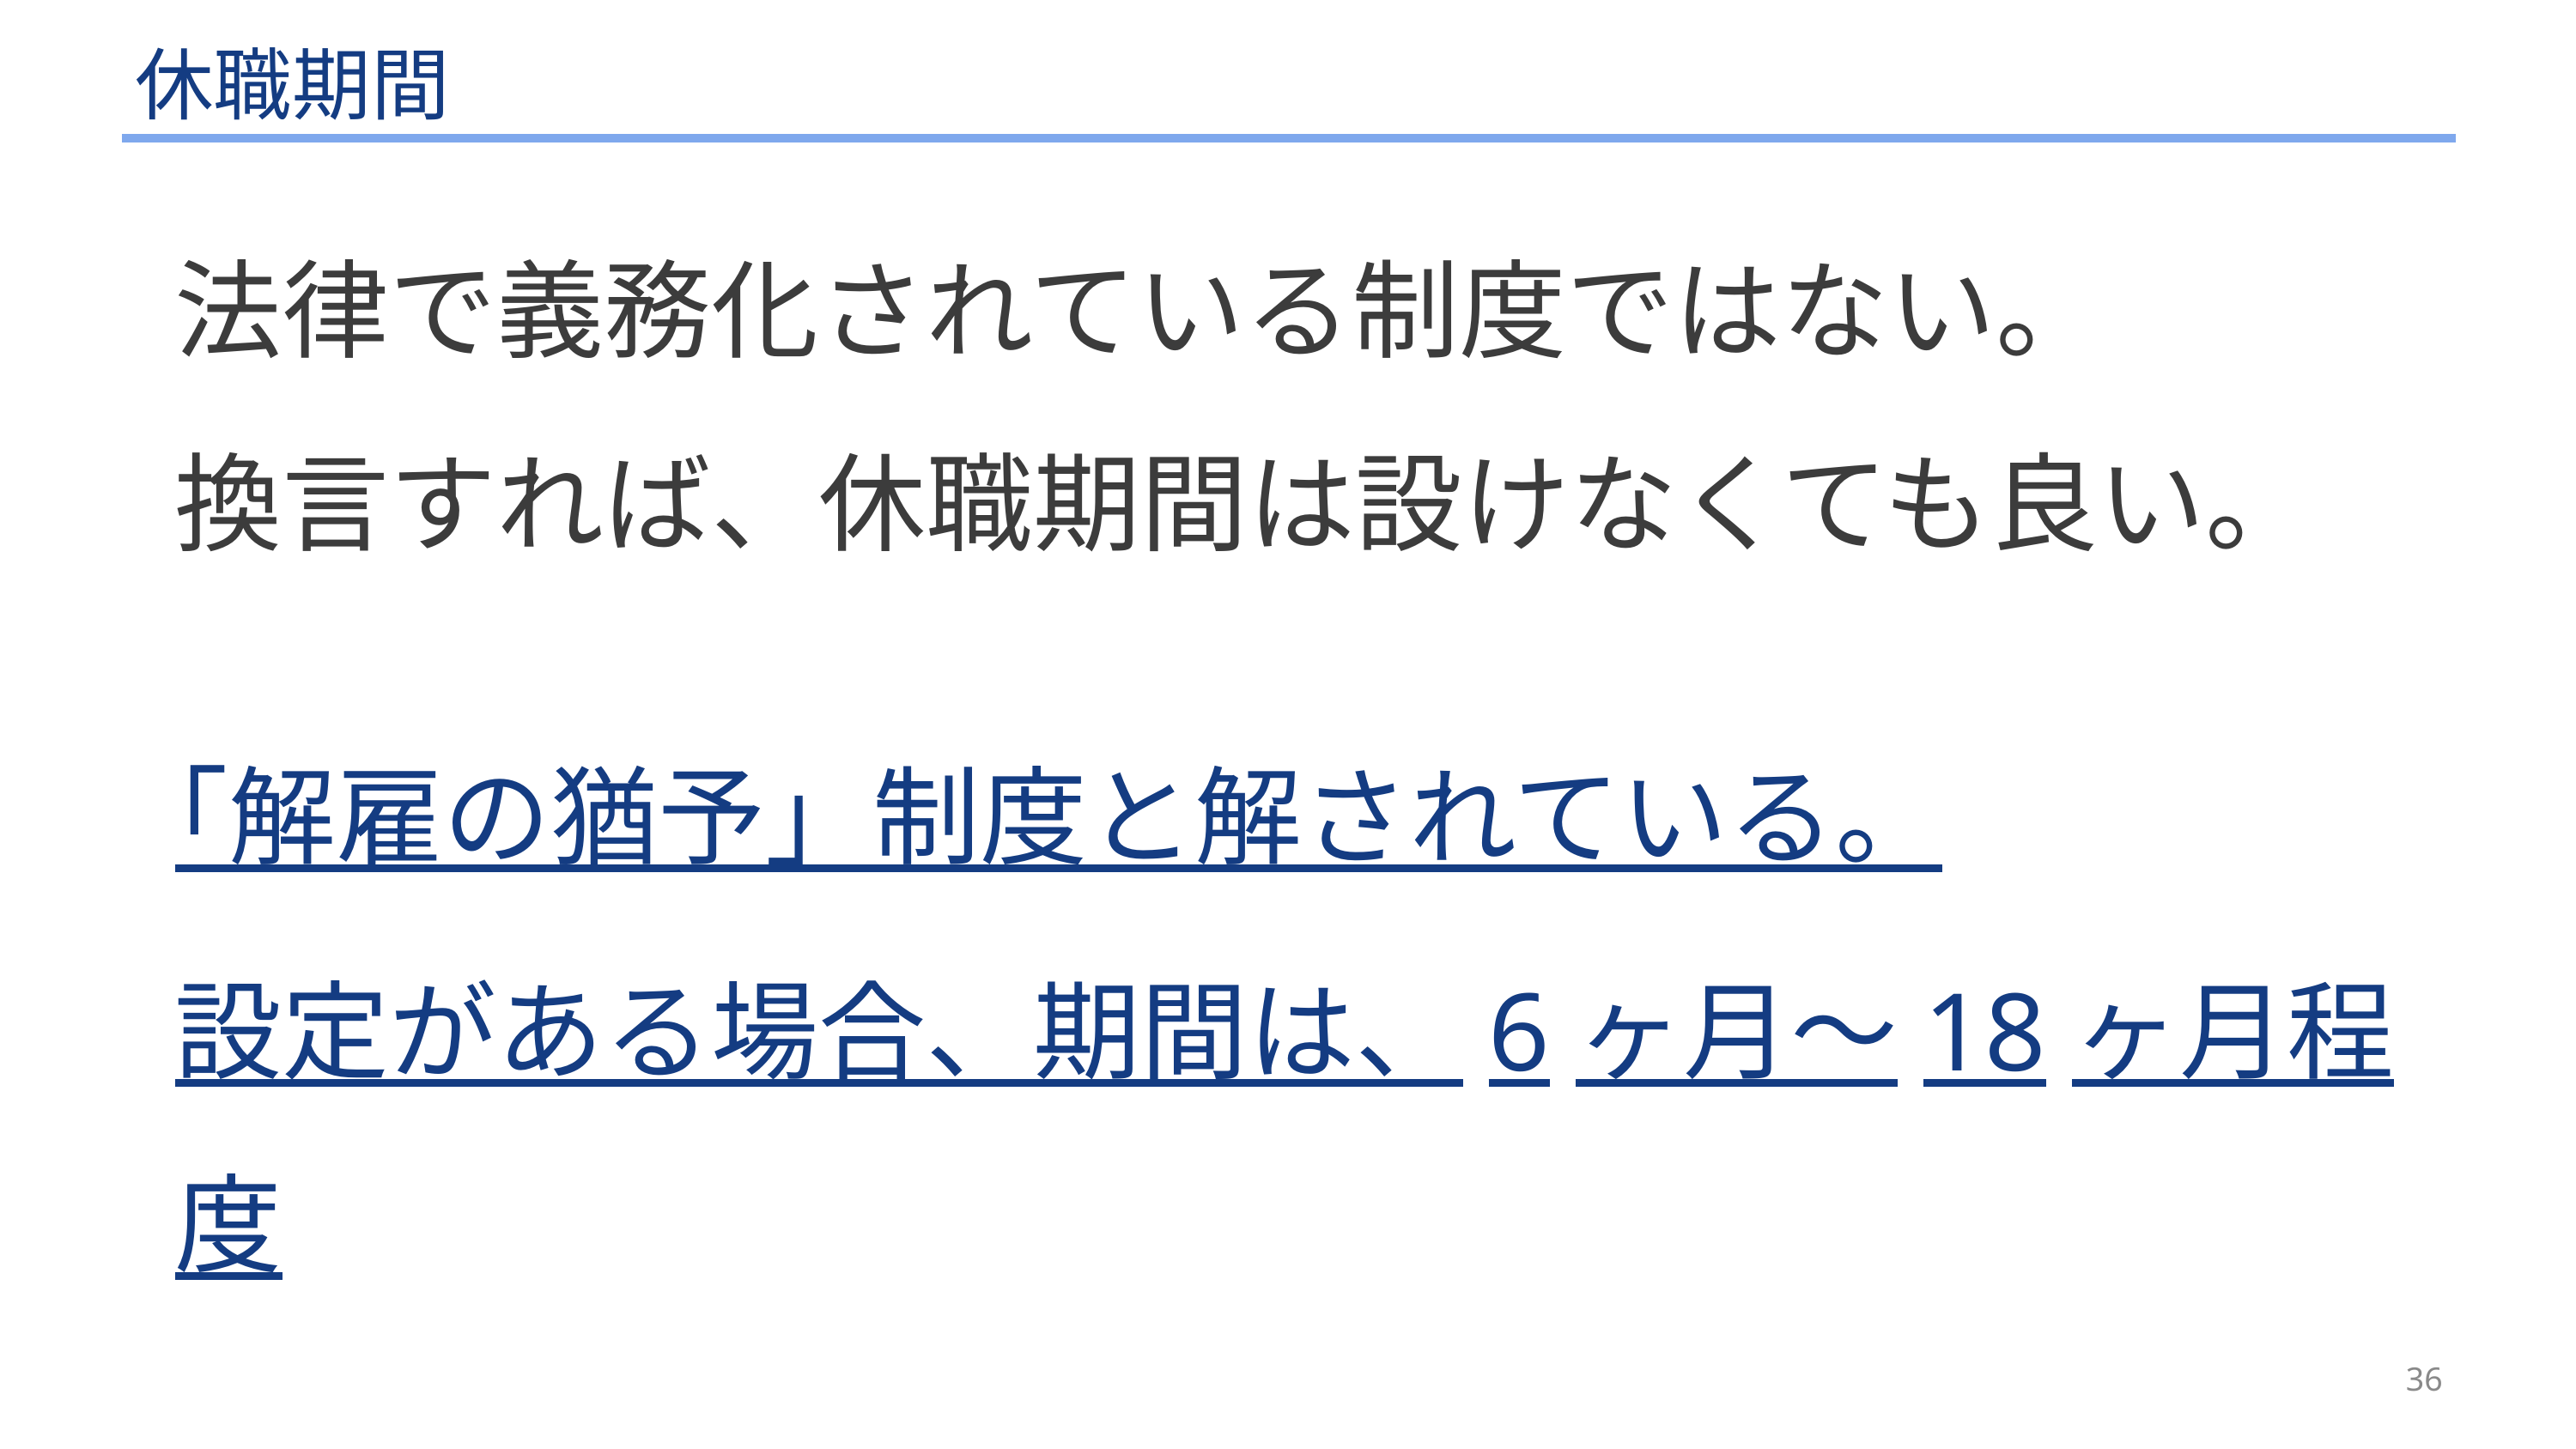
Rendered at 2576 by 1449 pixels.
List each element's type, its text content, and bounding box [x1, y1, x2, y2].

list 法律で義務化されている制度ではない。 換言すれば、休職期間は設けなくても良い。 ｢解雇の猶予」制度と解されている。 設定がある場合、期間は、6ヶ月～18ヶ月程度 [124, 171, 2456, 1317]
slide_number 36 [2337, 1342, 2456, 1420]
title 休職期間 [122, 39, 2454, 139]
